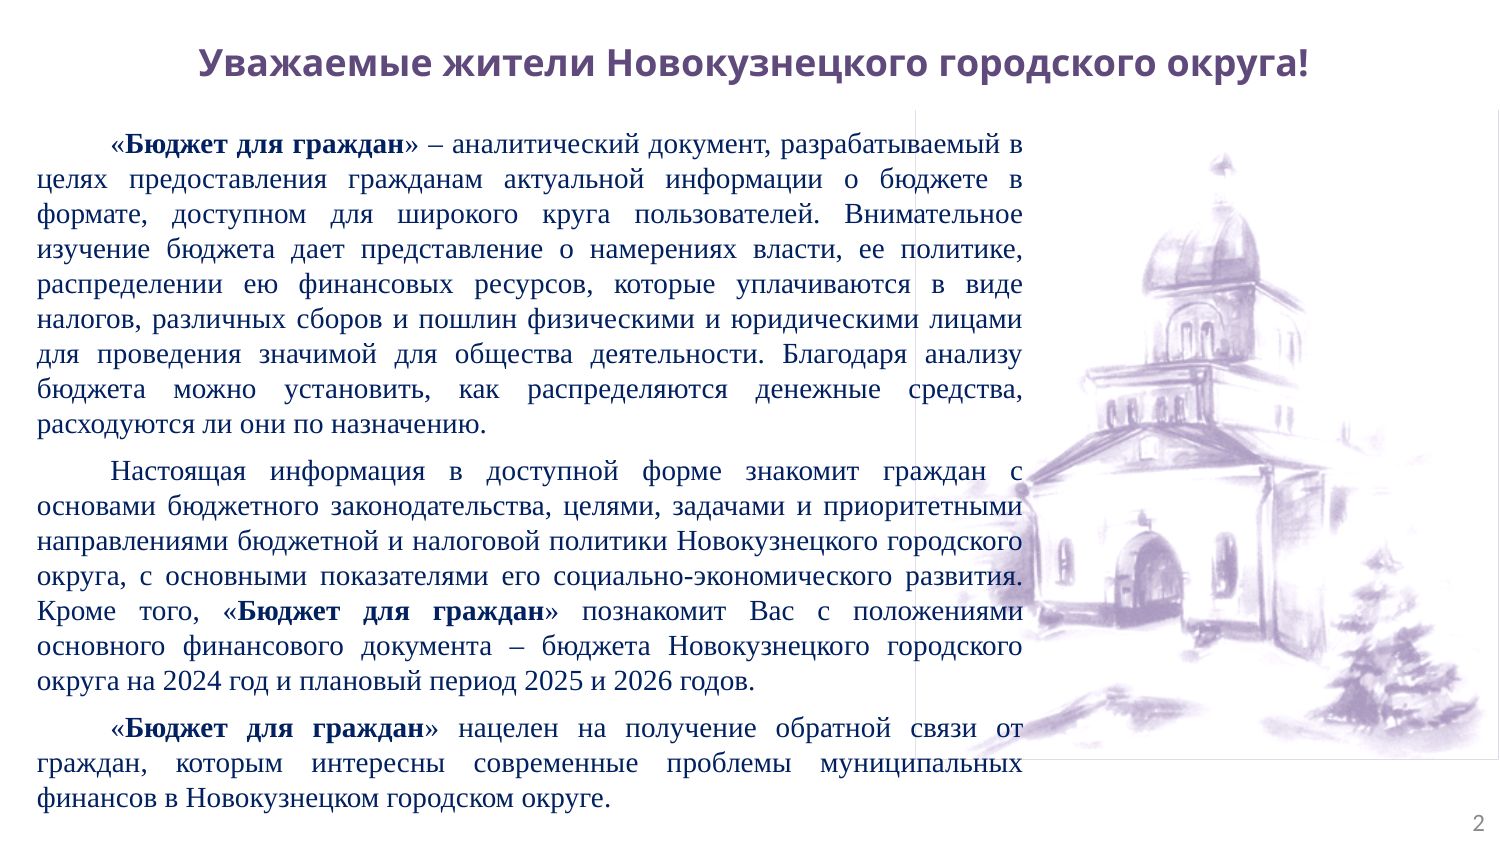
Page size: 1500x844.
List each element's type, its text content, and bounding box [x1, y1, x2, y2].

title Уважаемые жители Новокузнецкого городского округа! [36, 31, 1473, 110]
list «Бюджет для граждан» – аналитический документ, разрабатываемый в целях предоставления гражданам актуальной информации о бюджете в формате, доступном для широкого круга пользователей. Внимательное изучение бюджета дает представление о намерениях власти, ее политике, распределении ею финансовых ресурсов, которые уплачиваются в виде налогов, различных сборов и пошлин физическими и юридическими лицами для проведения значимой для общества деятельности. Благодаря анализу бюджета можно установить, как распределяются денежные средства, расходуются ли они по назначению. Настоящая информация в доступной форме знакомит граждан с основами бюджетного законодательства, целями, задачами и приоритетными направлениями бюджетной и налоговой политики Новокузнецкого городского округа, с основными показателями его социально-экономического развития. Кроме того, «Бюджет для граждан» познакомит Вас с положениями основного финансового документа – бюджета Новокузнецкого городского округа на 2024 год и плановый период 2025 и 2026 годов. «Бюджет для граждан» нацелен на получение обратной связи от граждан, которым интересны современные проблемы муниципальных финансов в Новокузнецком городском округе. [21, 116, 1040, 844]
slide_number 2 [1149, 798, 1500, 844]
picture [913, 110, 1500, 762]
